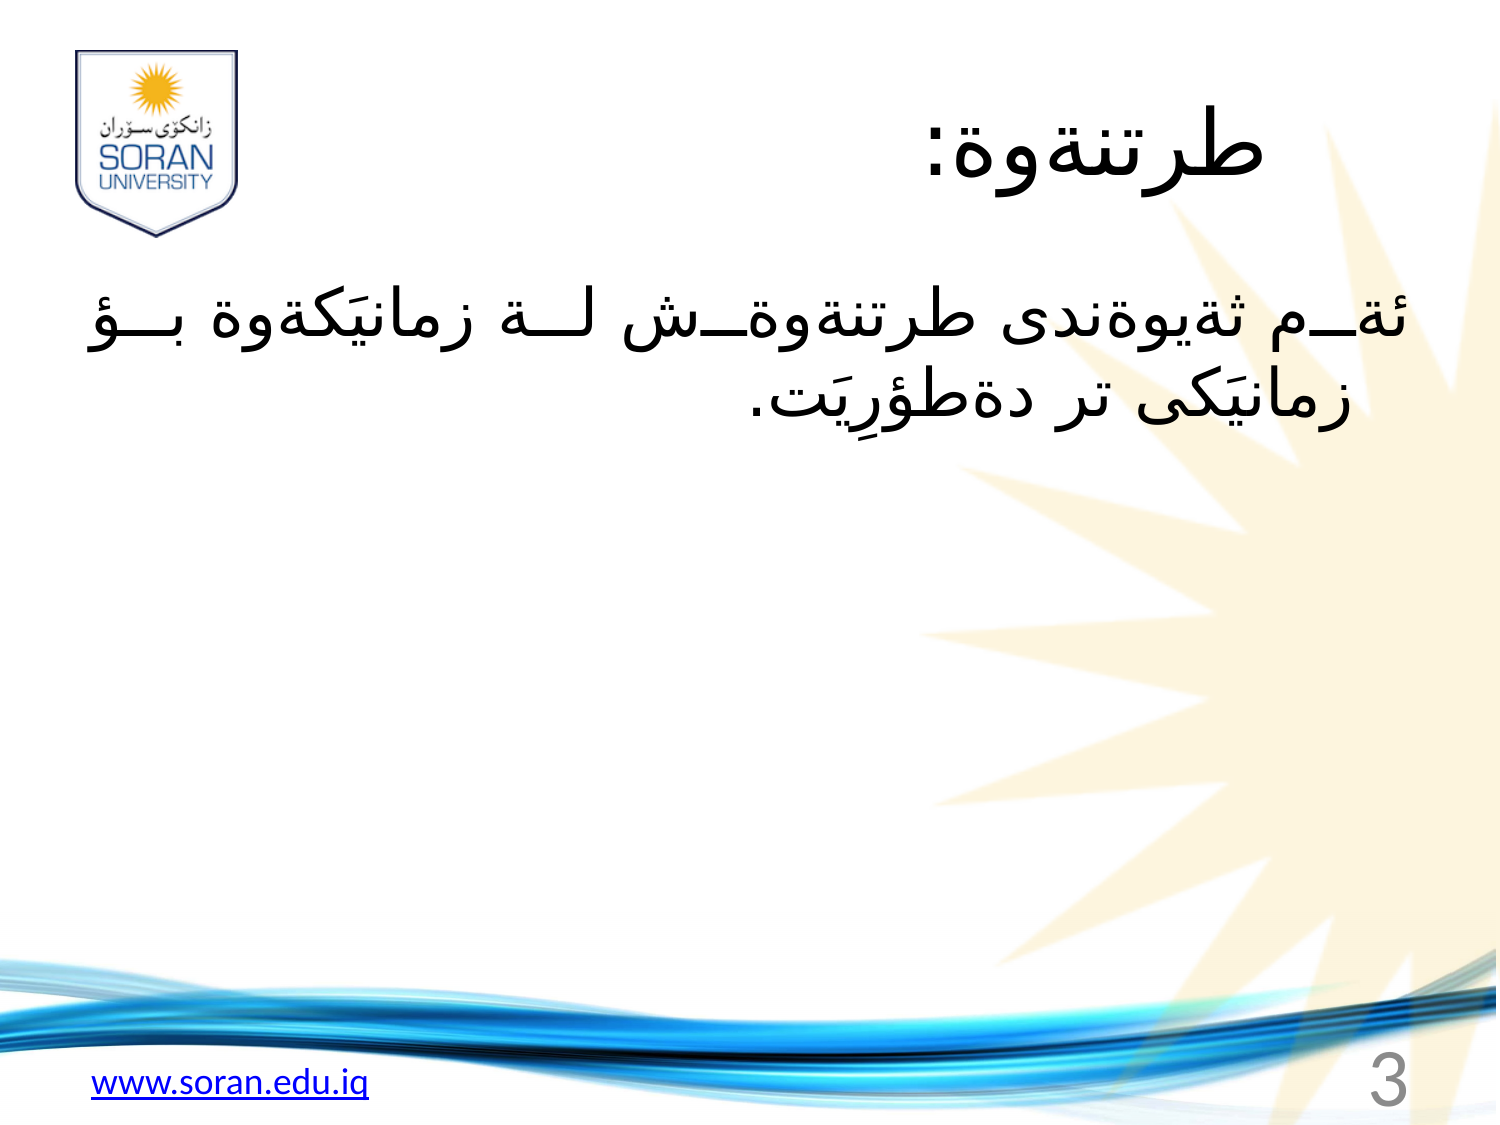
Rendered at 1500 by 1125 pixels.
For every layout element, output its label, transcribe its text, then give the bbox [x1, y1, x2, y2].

list ئةم ثةيوةندى طرتنةوةش لة زمانيَكةوة بؤ زمانيَكى تر دةطؤرِيَت. [75, 262, 1425, 1005]
picture [0, 99, 1500, 1125]
title طرتنةوة: [75, 45, 1425, 233]
slide_number 3 [1074, 1042, 1425, 1103]
picture [75, 233, 238, 238]
